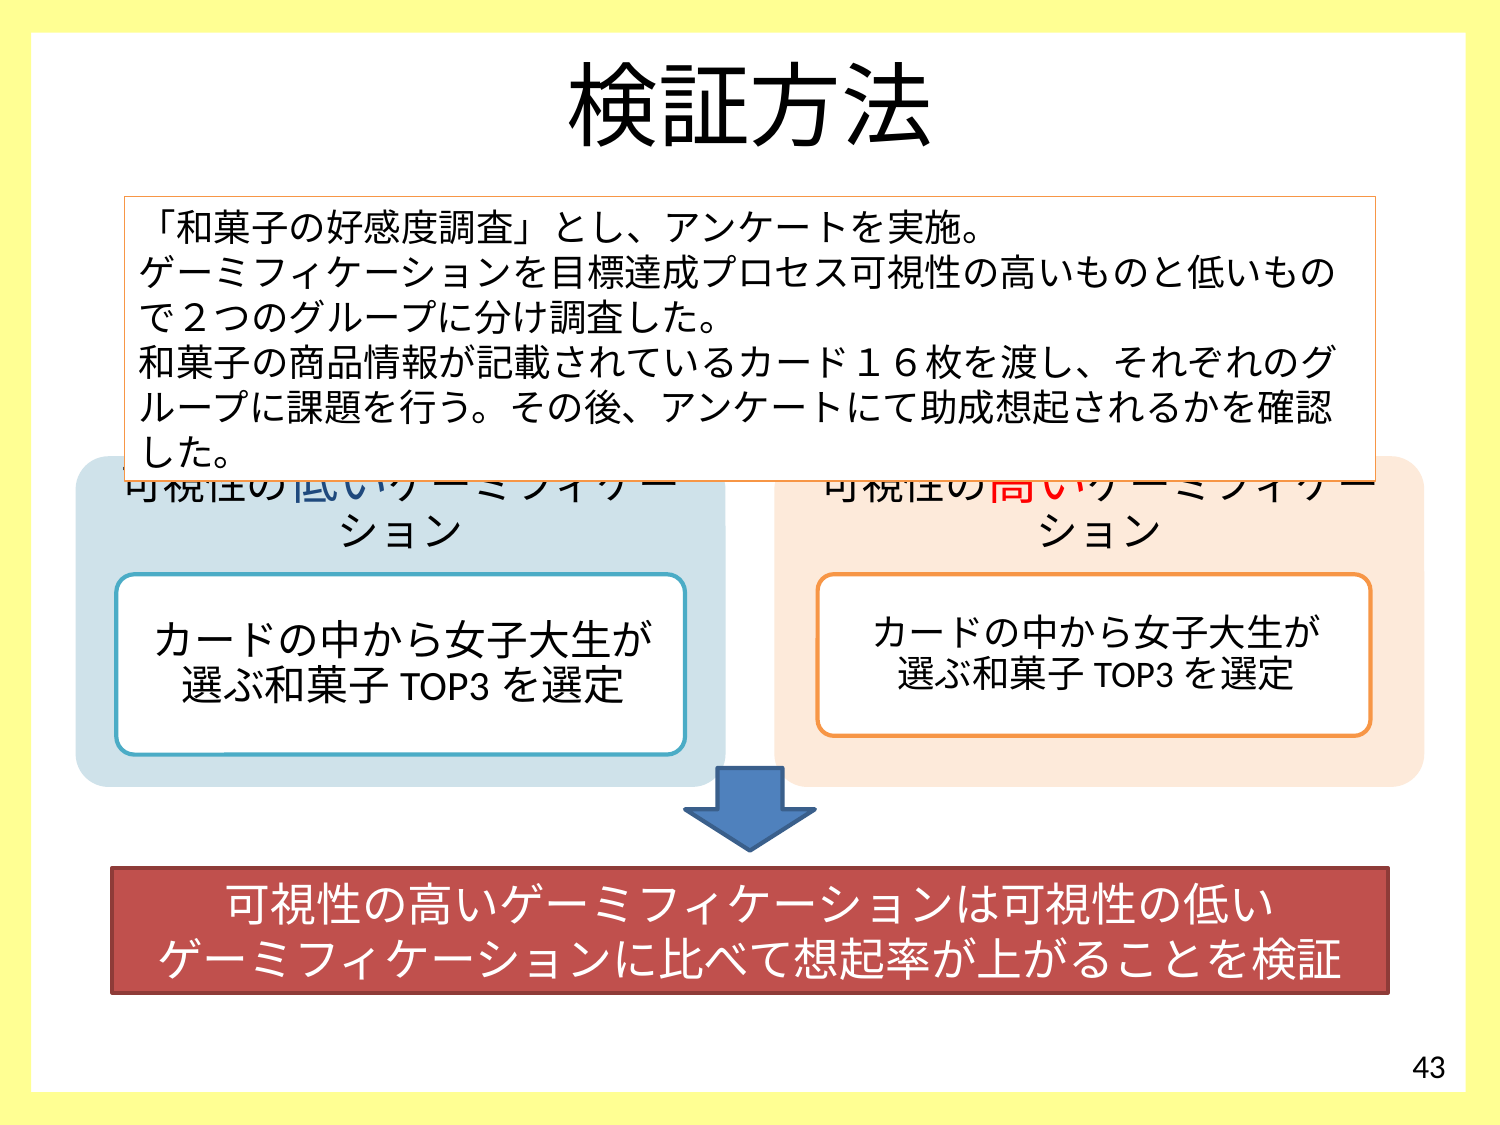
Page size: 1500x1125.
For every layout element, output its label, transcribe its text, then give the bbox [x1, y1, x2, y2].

text_box 可視性の高いゲーミフィケーションは可視性の低い ゲーミフィケーションに比べて想起率が上がることを検証 [110, 866, 1390, 995]
text_box 「和菓子の好感度調査」とし、アンケートを実施。 ゲーミフィケーションを目標達成プロセス可視性の高いものと低いもので２つのグループに分け調査した。 和菓子の商品情報が記載されているカード１６枚を渡し、それぞれのグループに課題を行う。その後、アンケートにて助成想起されるかを確認した。 [122, 194, 1378, 454]
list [74, 455, 1426, 788]
text_box [682, 796, 817, 853]
text_box [0, 35, 1464, 1125]
text_box [0, 0, 1500, 1125]
title 検証方法 [75, 35, 1425, 197]
slide_number 43 [1376, 1035, 1461, 1090]
